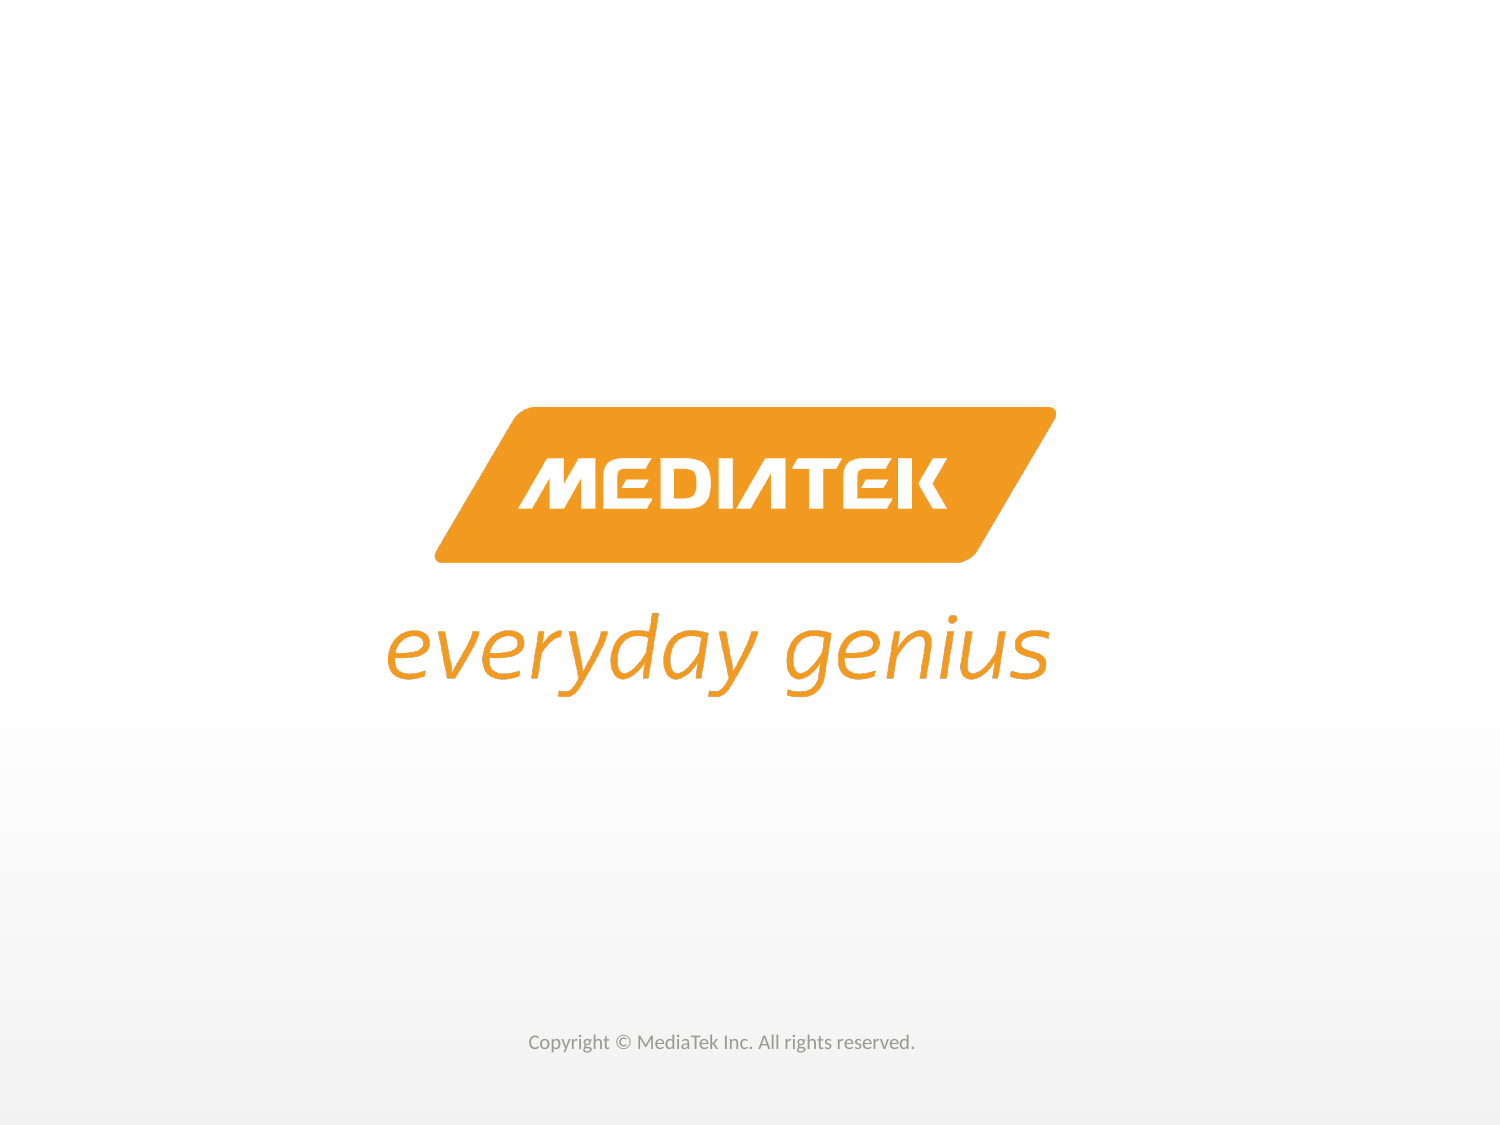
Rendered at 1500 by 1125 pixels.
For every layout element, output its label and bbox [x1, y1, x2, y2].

picture [388, 407, 1056, 697]
